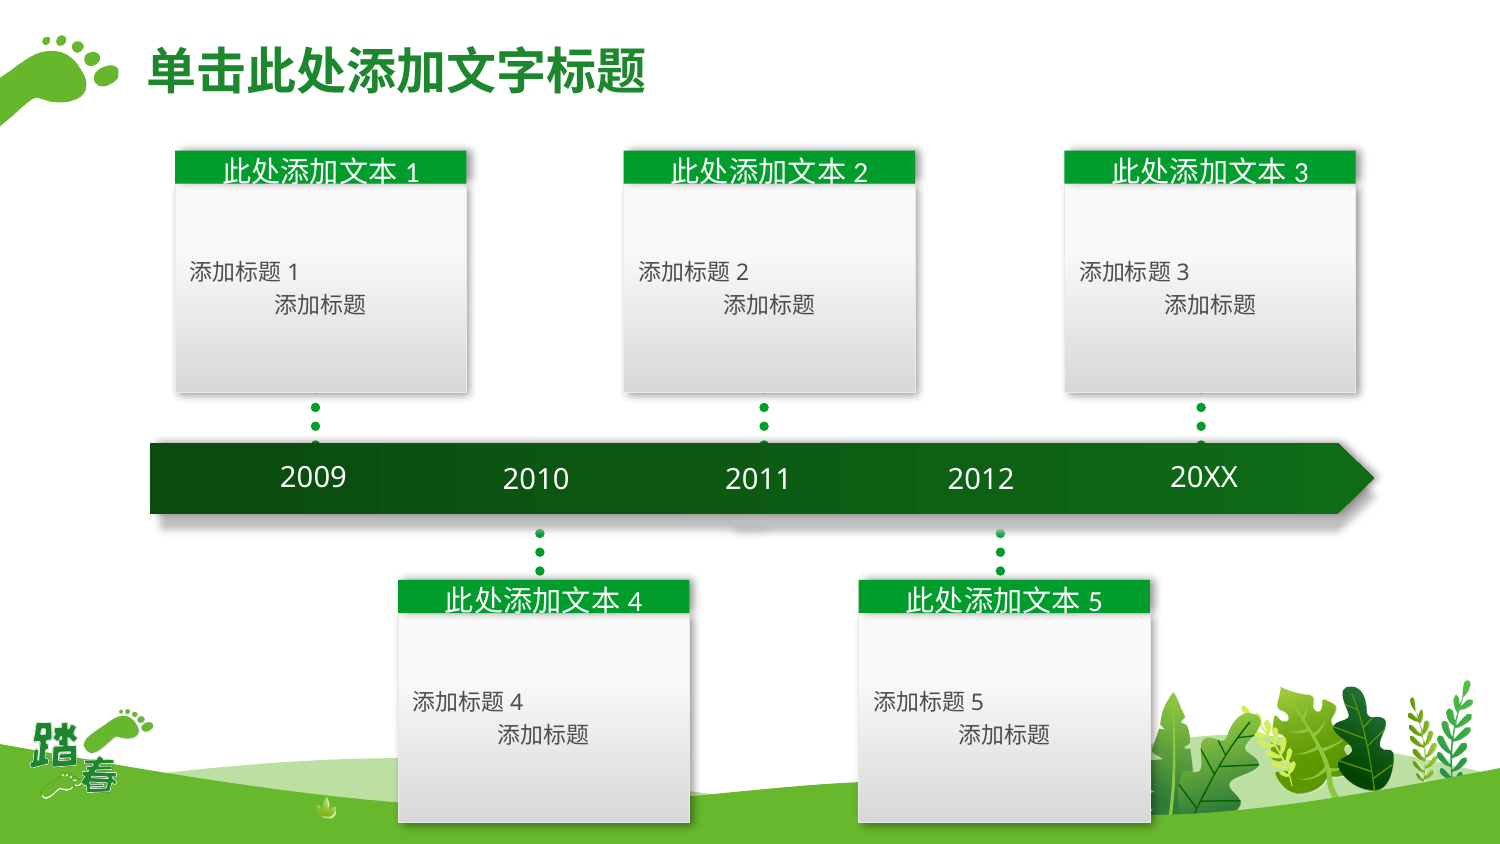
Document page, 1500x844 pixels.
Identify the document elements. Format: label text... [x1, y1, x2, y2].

picture [29, 709, 154, 799]
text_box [1064, 150, 1356, 393]
text_box 单击此处添加文字标题 [131, 31, 662, 107]
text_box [623, 150, 916, 393]
picture [0, 35, 119, 135]
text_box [397, 580, 690, 822]
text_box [858, 580, 1150, 822]
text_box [175, 150, 467, 393]
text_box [150, 442, 1390, 542]
